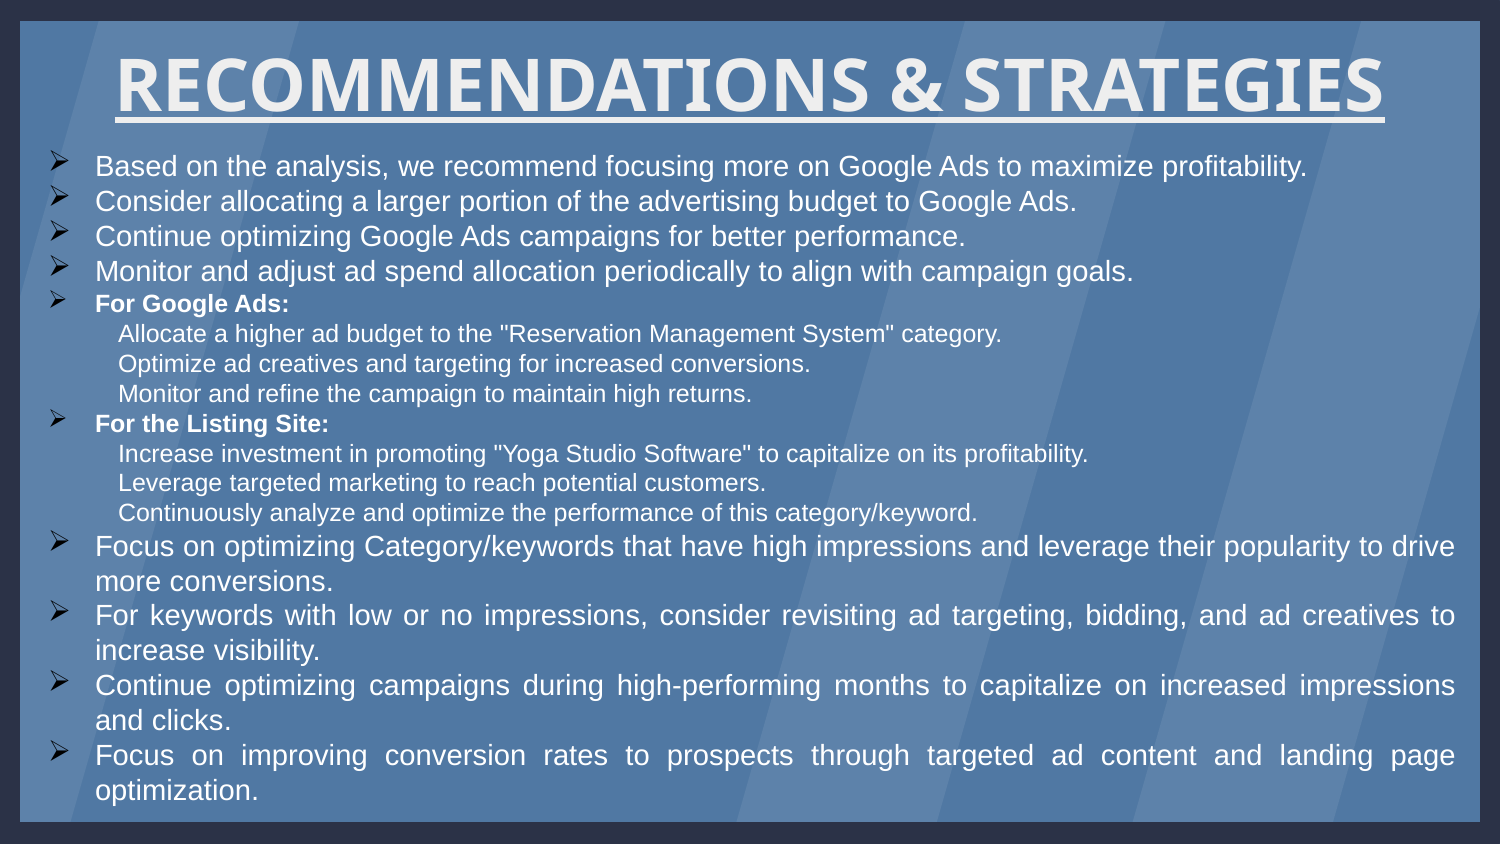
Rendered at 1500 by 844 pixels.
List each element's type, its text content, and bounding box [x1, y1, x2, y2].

title RECOMMENDATIONS & STRATEGIES [24, 23, 1476, 130]
text_box Based on the analysis, we recommend focusing more on Google Ads to maximize profitability. Consider allocating a larger portion of the advertising budget to Google Ads. Continue optimizing Google Ads campaigns for better performance. Monitor and adjust ad spend allocation periodically to align with campaign goals. For Google Ads: Allocate a higher ad budget to the "Reservation Management System" category. Optimize ad creatives and targeting for increased conversions. Monitor and refine the campaign to maintain high returns. For the Listing Site: Increase investment in promoting "Yoga Studio Software" to capitalize on its profitability. Leverage targeted marketing to reach potential customers. Continuously analyze and optimize the performance of this category/keyword. Focus on optimizing Category/keywords that have high impressions and leverage their popularity to drive more conversions. For keywords with low or no impressions, consider revisiting ad targeting, bidding, and ad creatives to increase visibility. Continue optimizing campaigns during high-performing months to capitalize on increased impressions and clicks. Focus on improving conversion rates to prospects through targeted ad content and landing page optimization. [33, 140, 1473, 814]
